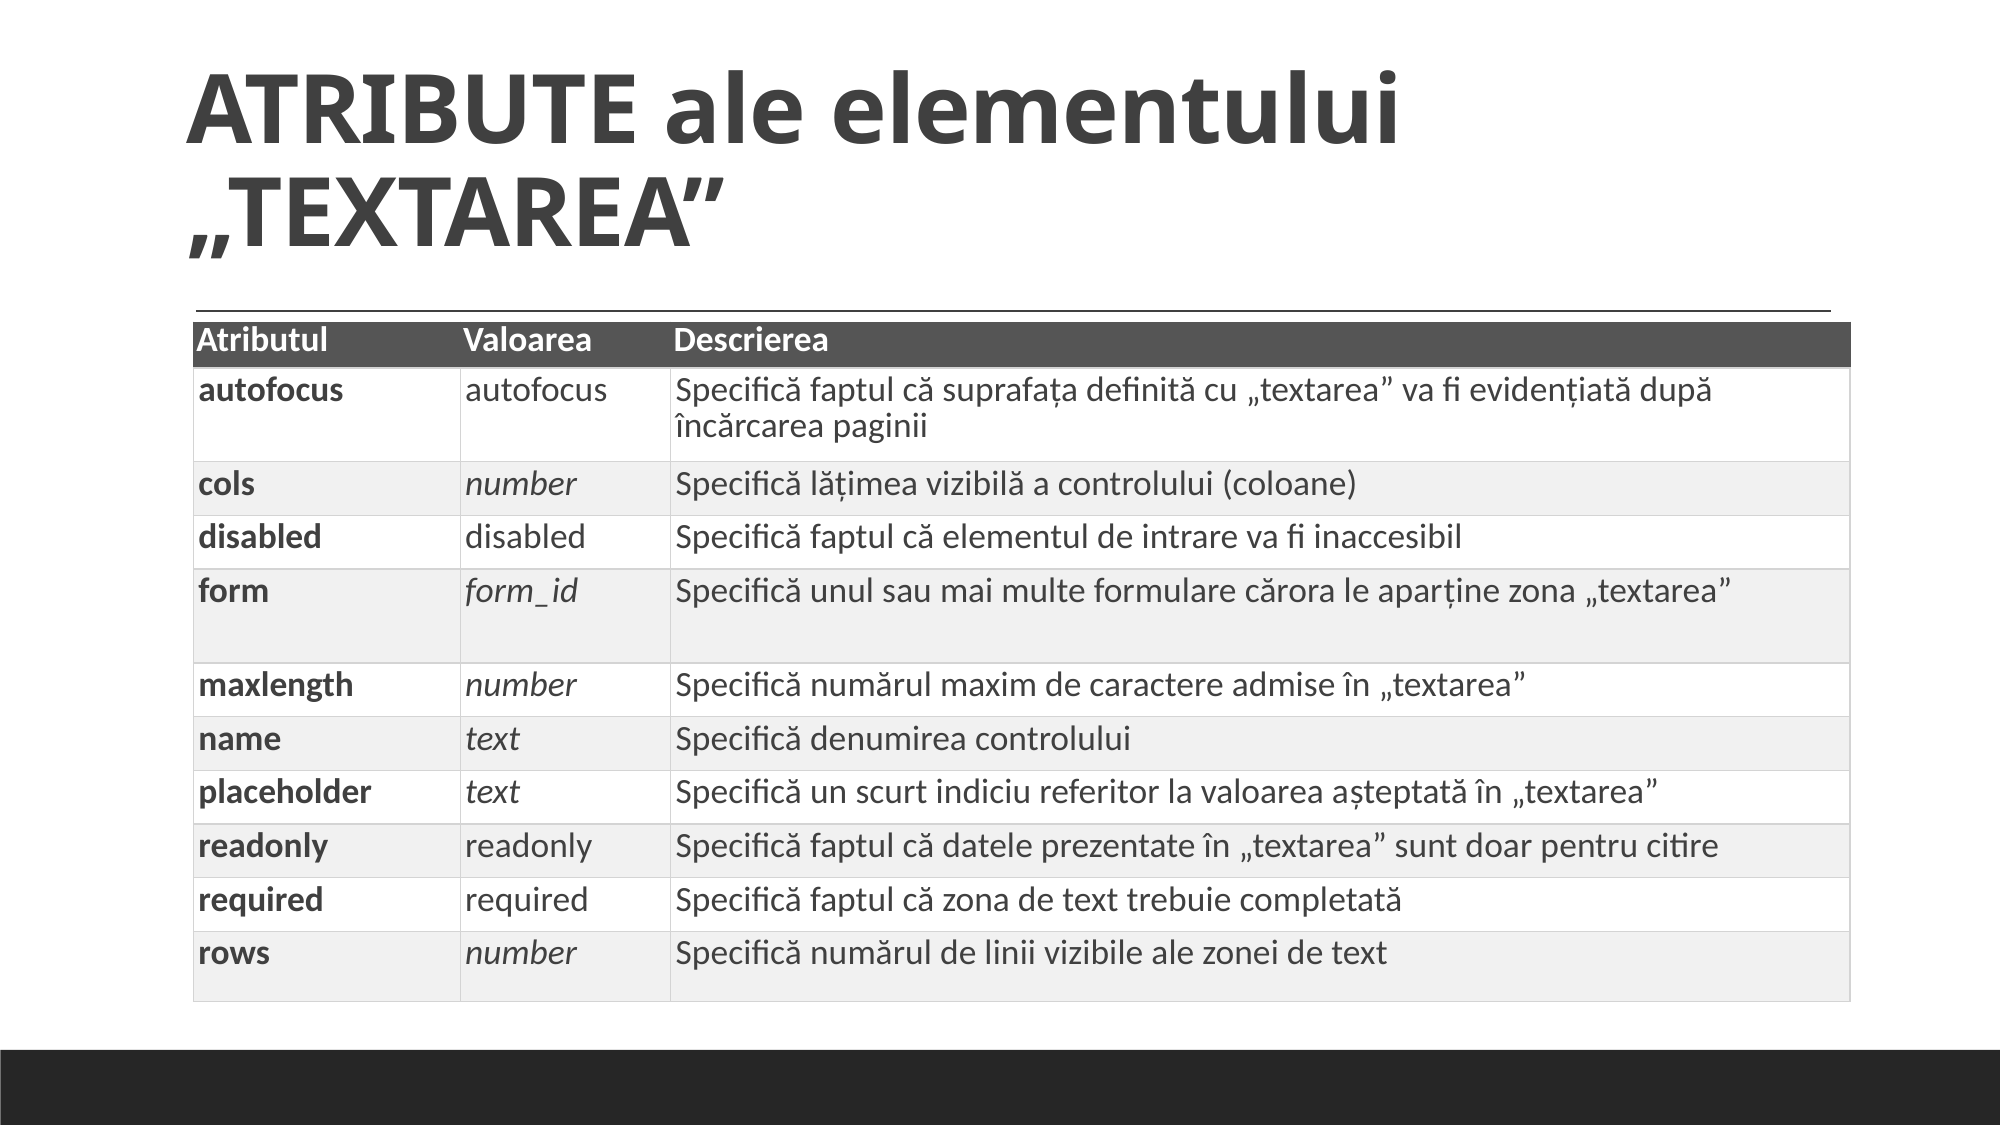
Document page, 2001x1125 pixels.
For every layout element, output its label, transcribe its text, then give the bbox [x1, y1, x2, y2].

table_header Descrierea [671, 323, 1849, 367]
table_cell autofocus [461, 369, 670, 461]
table_cell Specifică un scurt indiciu referitor la valoarea aşteptată în „textarea” [671, 771, 1849, 823]
table_cell cols [194, 462, 460, 515]
table_cell disabled [194, 516, 460, 568]
table_cell Specifică lăţimea vizibilă a controlului (coloane) [671, 462, 1849, 515]
title ATRIBUTE ale elementului „TEXTAREA” [170, 46, 1773, 275]
table_cell Specifică numărul de linii vizibile ale zonei de text [671, 932, 1849, 1001]
table_cell number [461, 462, 670, 515]
table_cell number [461, 664, 670, 716]
table_cell text [461, 717, 670, 770]
table_cell Specifică numărul maxim de caractere admise în „textarea” [671, 664, 1849, 716]
table_cell text [461, 771, 670, 823]
table_cell form_id [461, 570, 670, 662]
table_cell rows [194, 932, 460, 1001]
table_header Atributul [194, 323, 460, 367]
table_cell required [194, 878, 460, 931]
table_cell name [194, 717, 460, 770]
table_cell Specifică faptul că datele prezentate în „textarea” sunt doar pentru citire [671, 825, 1849, 877]
table_cell number [461, 932, 670, 1001]
table_cell Specifică unul sau mai multe formulare cărora le aparţine zona „textarea” [671, 570, 1849, 662]
table_cell required [461, 878, 670, 931]
table_cell Specifică faptul că suprafaţa definită cu „textarea” va fi evidenţiată după încărcarea paginii [671, 369, 1849, 461]
table_cell readonly [461, 825, 670, 877]
table_cell readonly [194, 825, 460, 877]
table_cell placeholder [194, 771, 460, 823]
table_cell form [194, 570, 460, 662]
table_cell maxlength [194, 664, 460, 716]
table_header Valoarea [461, 323, 670, 367]
table_cell disabled [461, 516, 670, 568]
table_cell Specifică faptul că elementul de intrare va fi inaccesibil [671, 516, 1849, 568]
table_cell Specifică faptul că zona de text trebuie completată [671, 878, 1849, 931]
table_cell Specifică denumirea controlului [671, 717, 1849, 770]
table_cell autofocus [194, 369, 460, 461]
